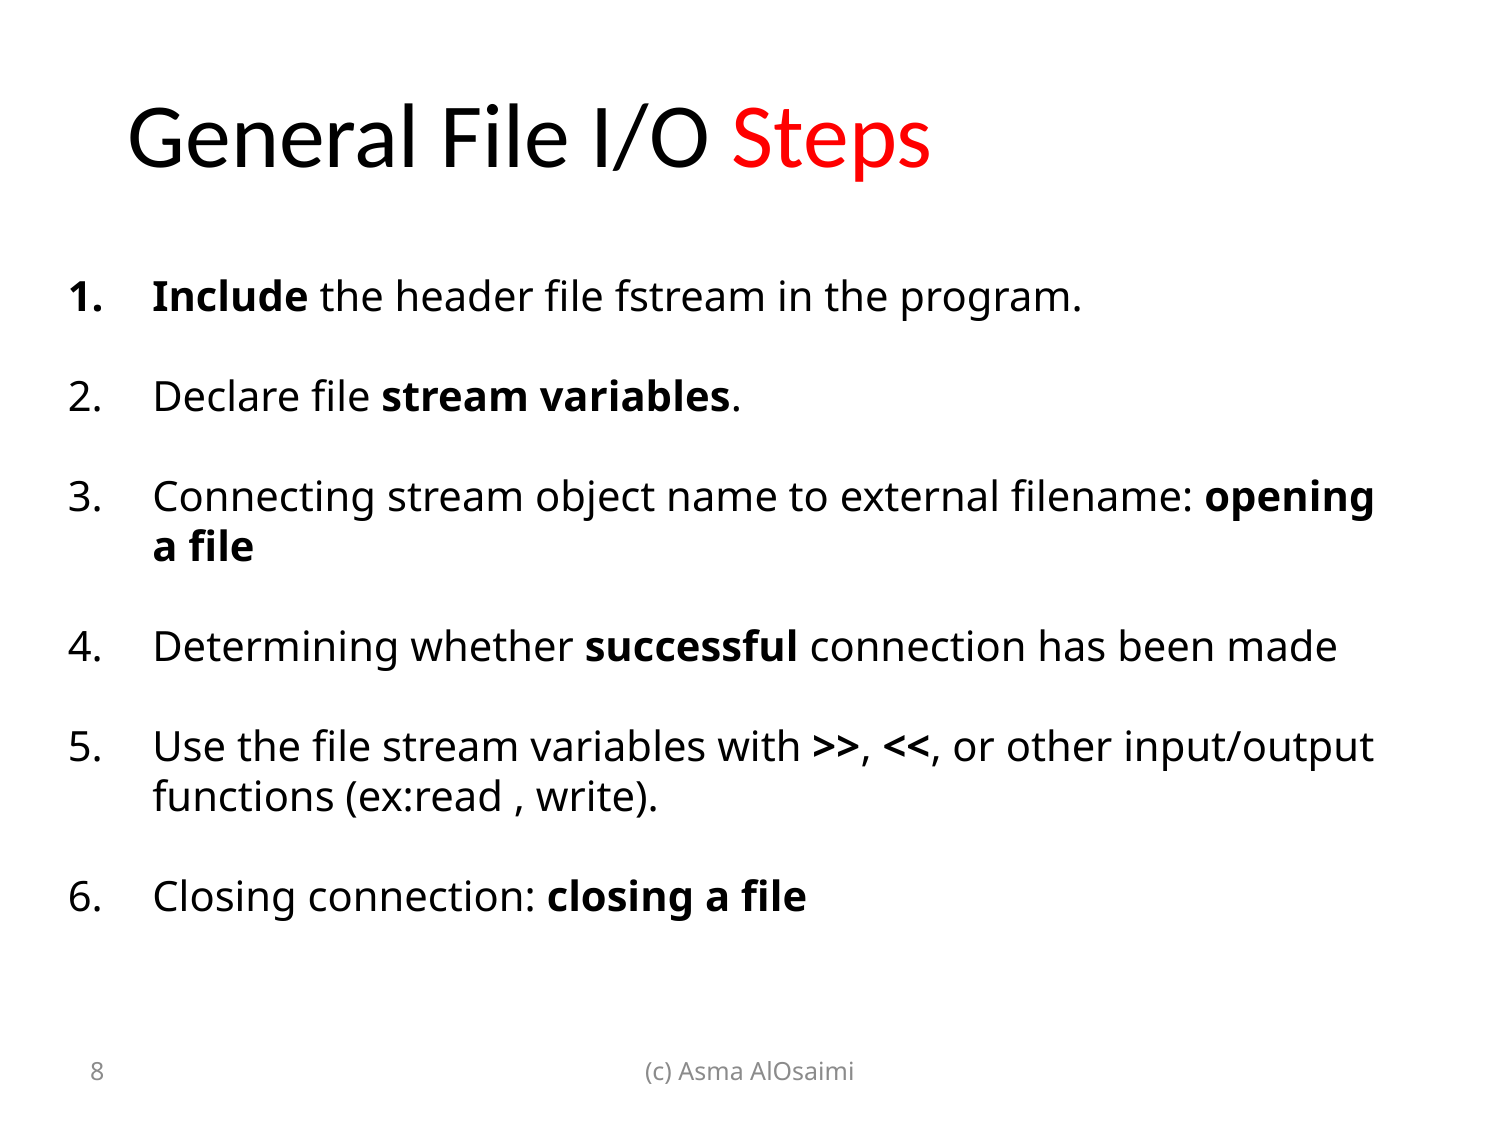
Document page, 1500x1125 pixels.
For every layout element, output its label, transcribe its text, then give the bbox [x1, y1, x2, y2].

title General File I/O Steps [112, 62, 1388, 200]
slide_number 8 [75, 1042, 425, 1103]
footer (c) Asma AlOsaimi [512, 1042, 988, 1103]
text_box Include the header file fstream in the program. Declare file stream variables. Connecting stream object name to external filename: opening a file Determining whether successful connection has been made Use the file stream variables with >>, <<, or other input/output functions (ex:read , write). Closing connection: closing a file [53, 262, 1412, 928]
